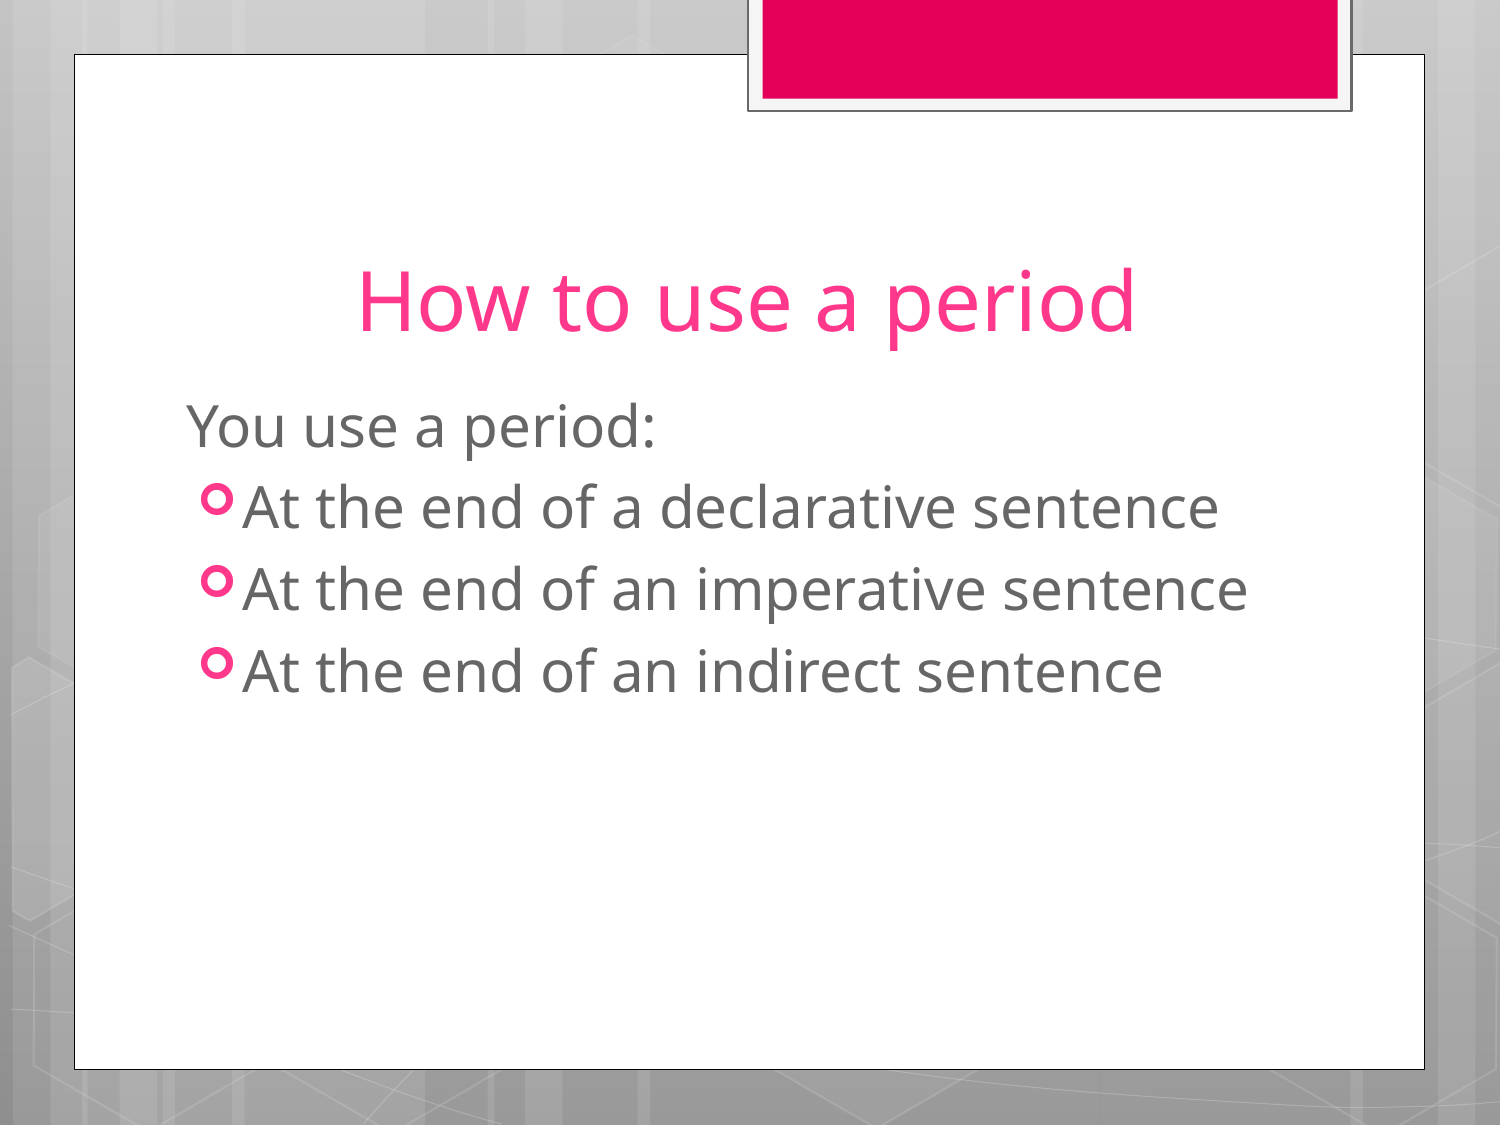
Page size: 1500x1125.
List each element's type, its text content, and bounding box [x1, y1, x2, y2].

title How to use a period [171, 168, 1324, 357]
list You use a period: At the end of a declarative sentence At the end of an imperative sentence At the end of an indirect sentence [171, 381, 1283, 957]
